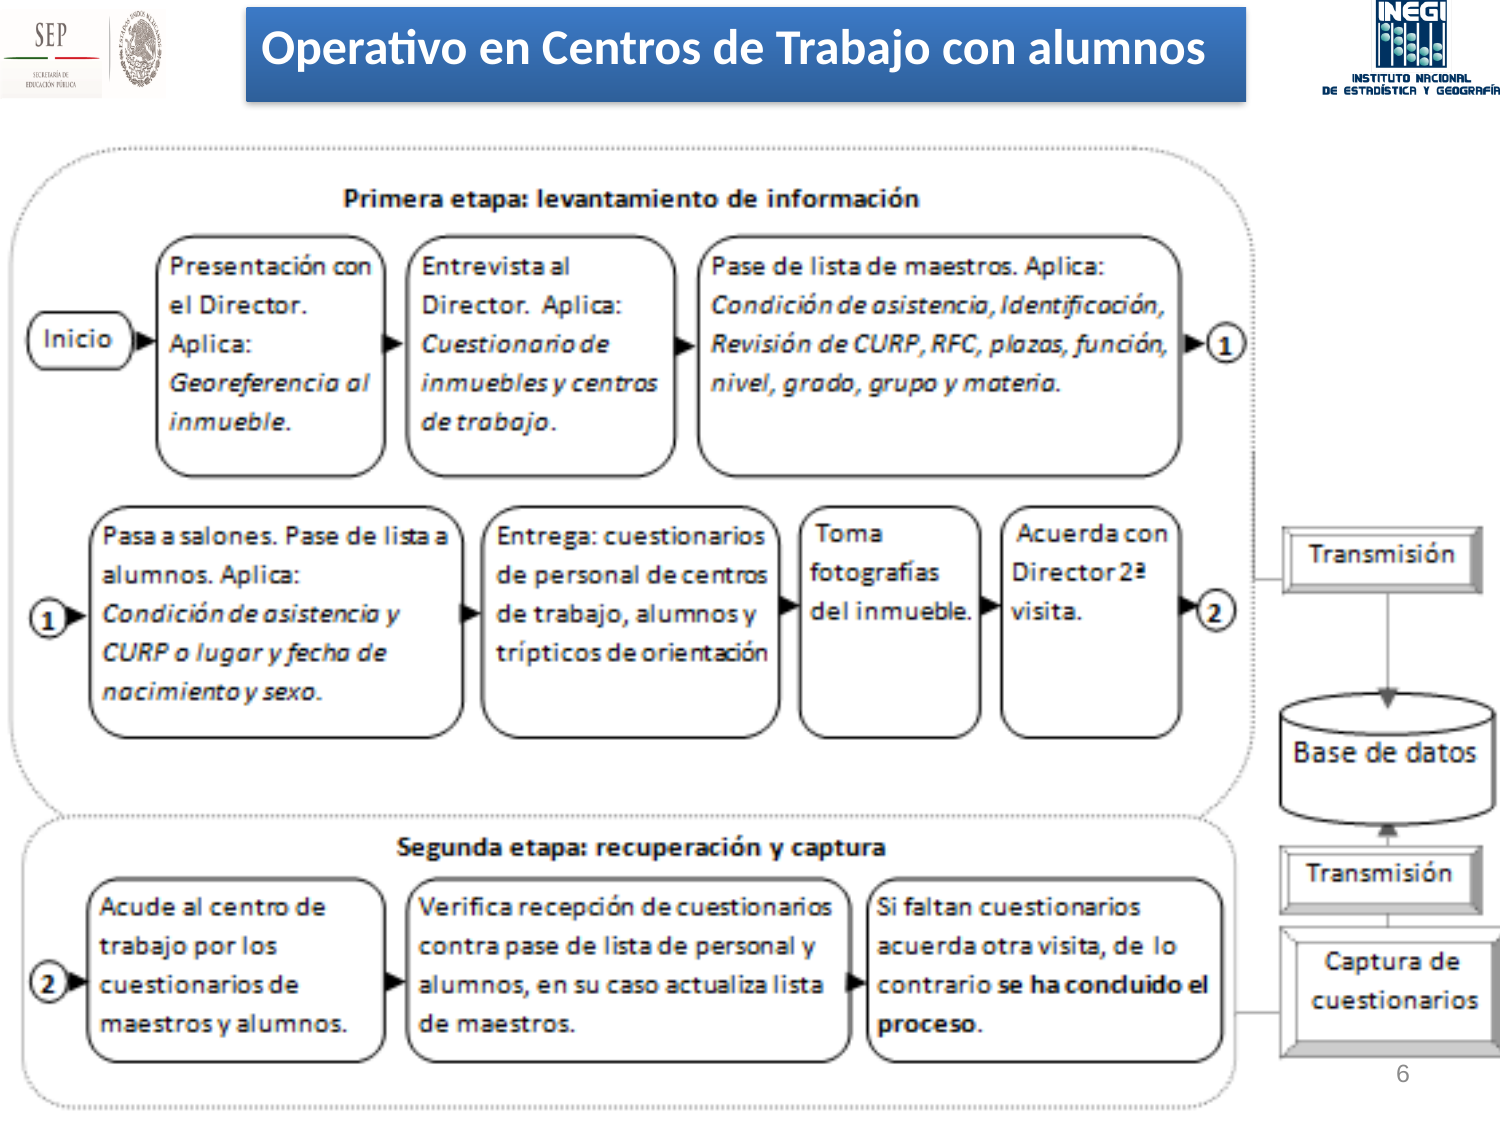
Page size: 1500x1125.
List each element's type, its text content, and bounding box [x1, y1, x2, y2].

text_box Operativo en Centros de Trabajo con alumnos [246, 7, 1247, 102]
picture [0, 0, 1500, 1125]
